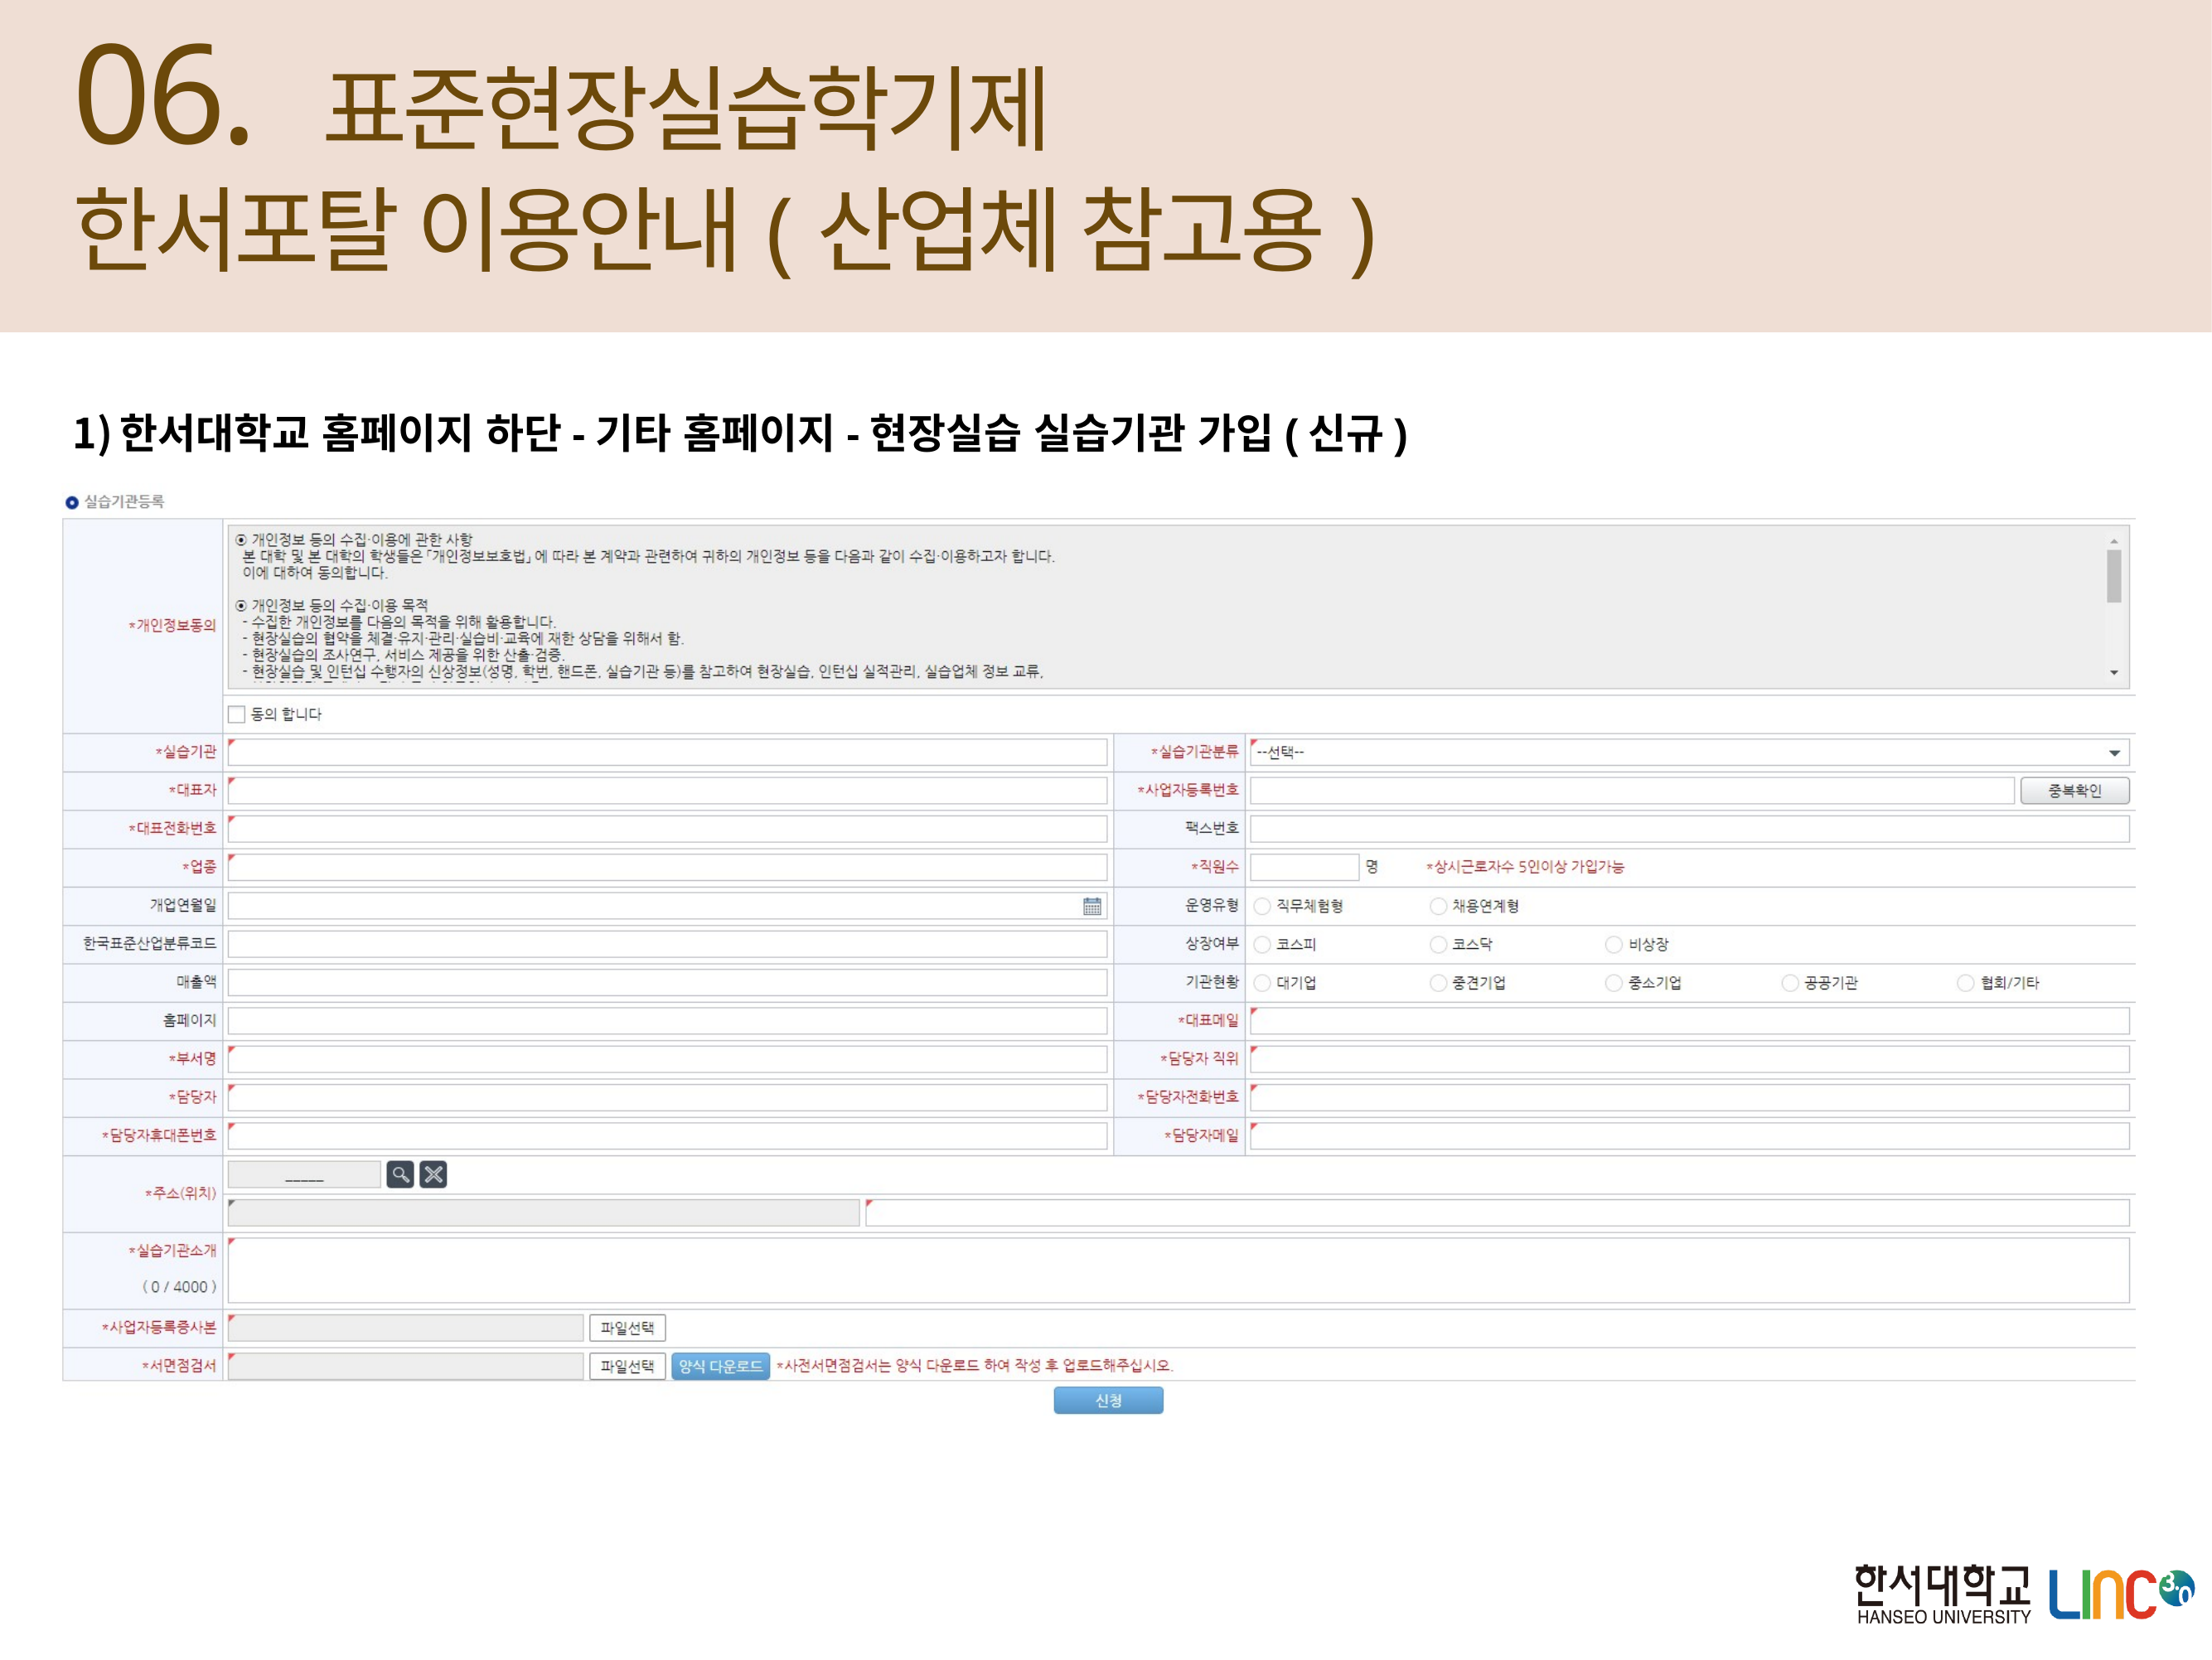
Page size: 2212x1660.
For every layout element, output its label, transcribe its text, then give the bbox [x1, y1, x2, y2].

text_box 한서대학교 홈페이지 하단-기타 홈페이지-현장실습 실습기관 가입(신규) [61, 376, 2081, 463]
text_box 06. 표준현장실습학기제 한서포탈 이용안내(산업체 참고용) [61, 0, 2049, 290]
text_box [0, 0, 2212, 334]
picture [1845, 1547, 2205, 1638]
picture [61, 483, 2136, 1416]
